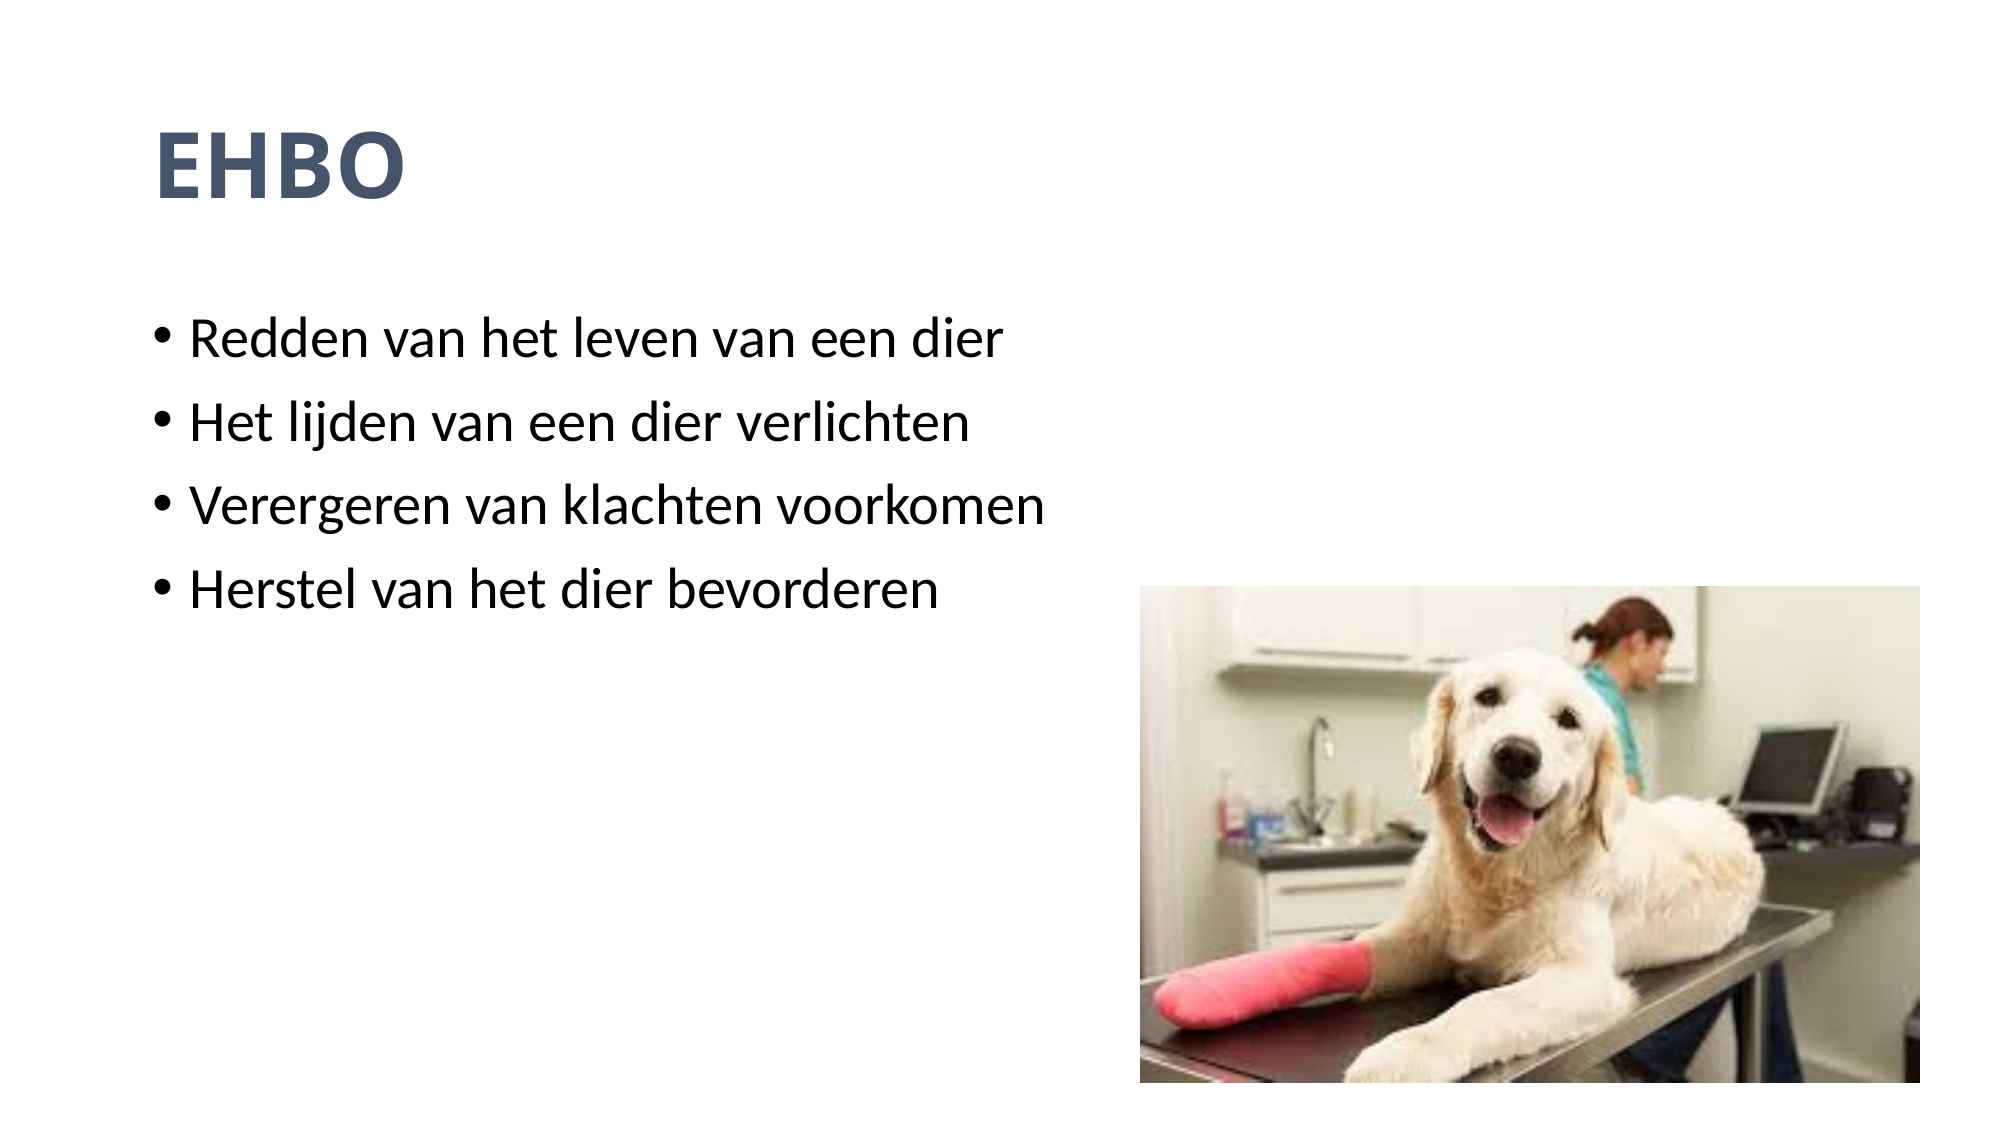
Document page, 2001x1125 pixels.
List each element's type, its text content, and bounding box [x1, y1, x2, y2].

picture [1140, 586, 1920, 1083]
list Redden van het leven van een dier Het lijden van een dier verlichten Verergeren van klachten voorkomen Herstel van het dier bevorderen [137, 299, 1863, 1014]
title EHBO [137, 59, 1863, 278]
